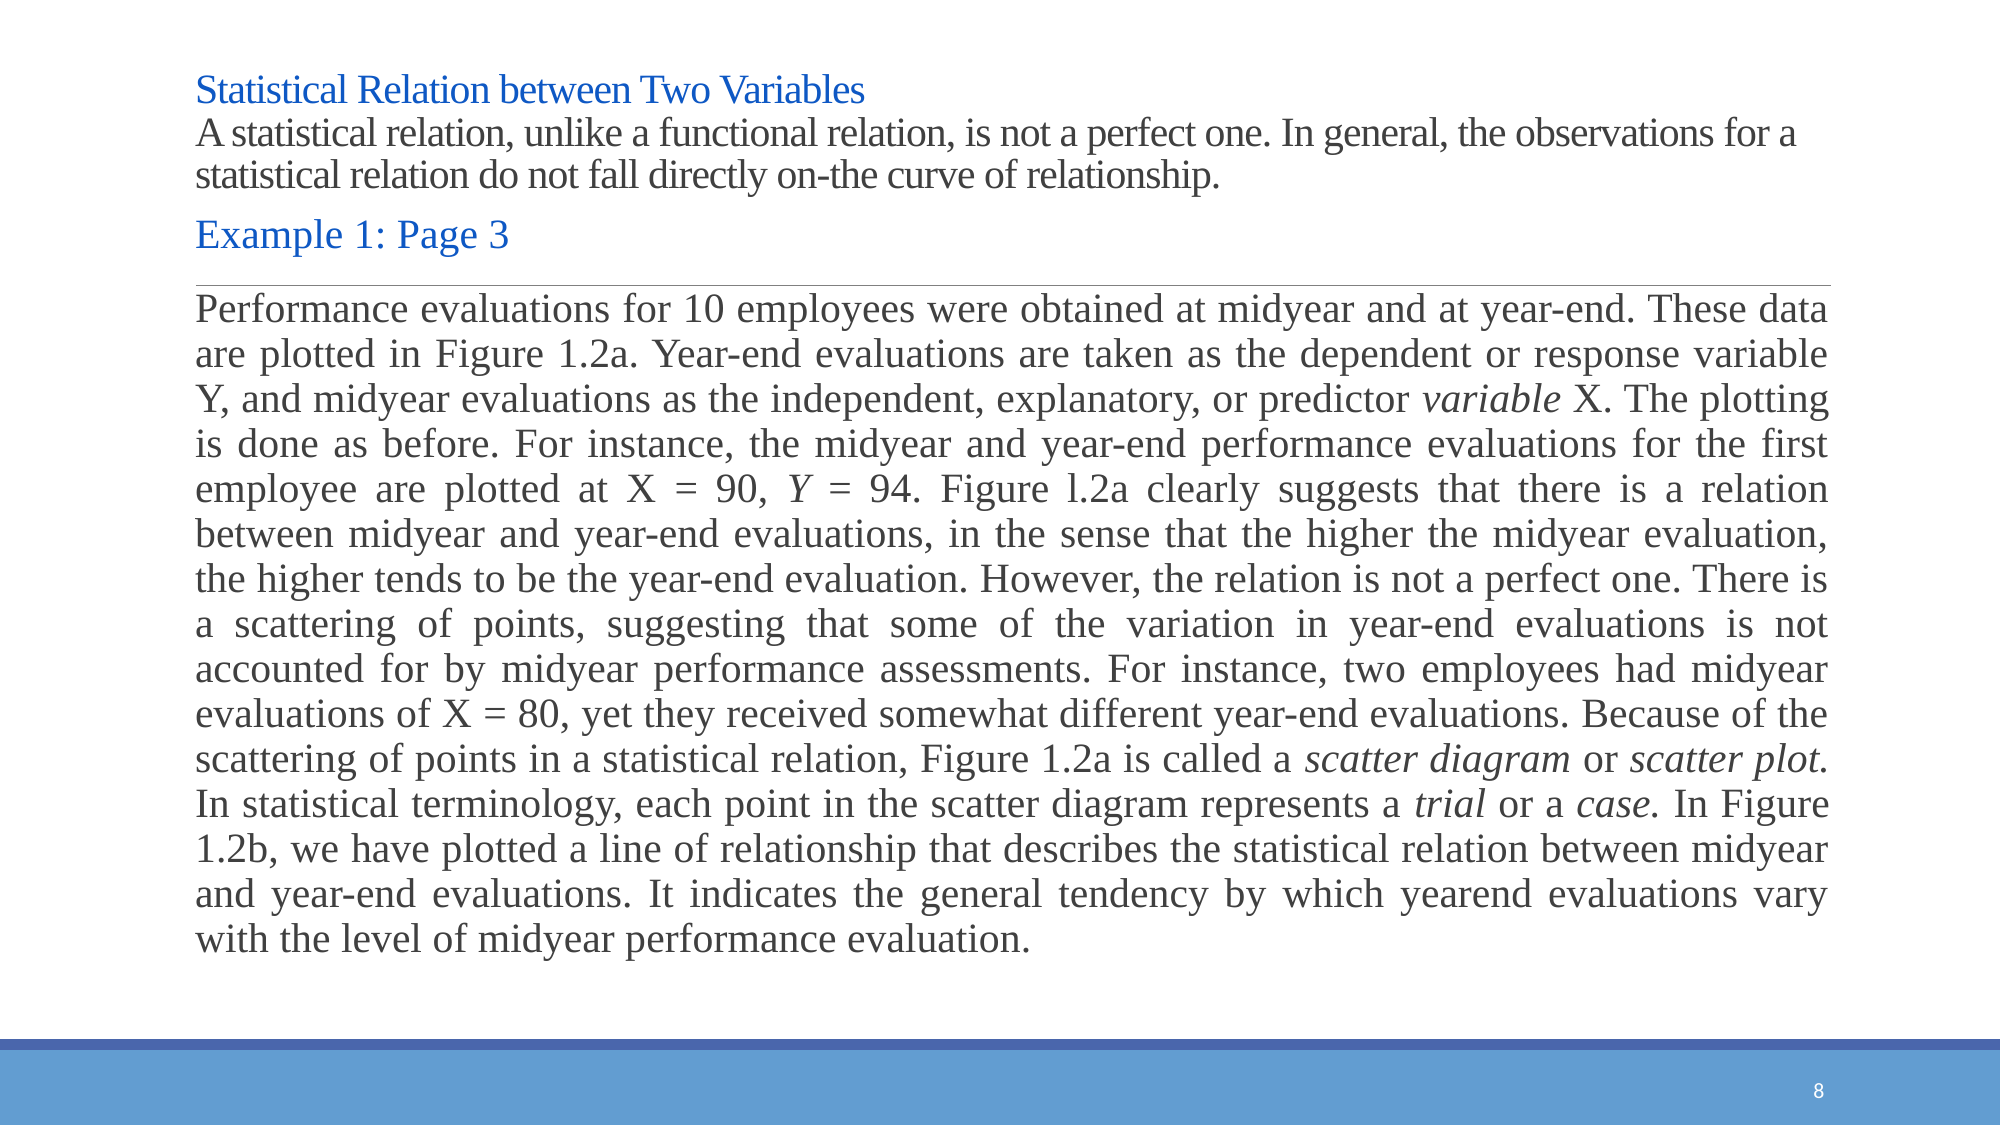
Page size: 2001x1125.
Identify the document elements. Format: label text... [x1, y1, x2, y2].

slide_number 8 [1624, 1059, 1840, 1120]
title Statistical Relation between Two Variables A statistical relation, unlike a functional relation, is not a perfect one. In general, the observations for a statistical relation do not fall directly on-the curve of relationship. [180, 47, 1830, 204]
list Example 1: Page 3 Performance evaluations for 10 employees were obtained at midyear and at year-end. These data are plotted in Figure 1.2a. Year-end evaluations are taken as the dependent or response variable Y, and midyear evaluations as the independent, explanatory, or predictor variable X. The plotting is done as before. For instance, the midyear and year-end performance evaluations for the first employee are plotted at X = 90, Y = 94. Figure l.2a clearly suggests that there is a relation between midyear and year-end evaluations, in the sense that the higher the midyear evaluation, the higher tends to be the year-end evaluation. However, the relation is not a perfect one. There is a scattering of points, suggesting that some of the variation in year-end evaluations is not accounted for by midyear performance assessments. For instance, two employees had midyear evaluations of X = 80, yet they received somewhat different year-end evaluations. Because of the scattering of points in a statistical relation, Figure 1.2a is called a scatter diagram or scatter plot. In statistical terminology, each point in the scatter diagram represents a trial or a case. In Figure 1.2b, we have plotted a line of relationship that describes the statistical relation between midyear and year-end evaluations. It indicates the general tendency by which yearend evaluations vary with the level of midyear performance evaluation. [180, 204, 1830, 963]
